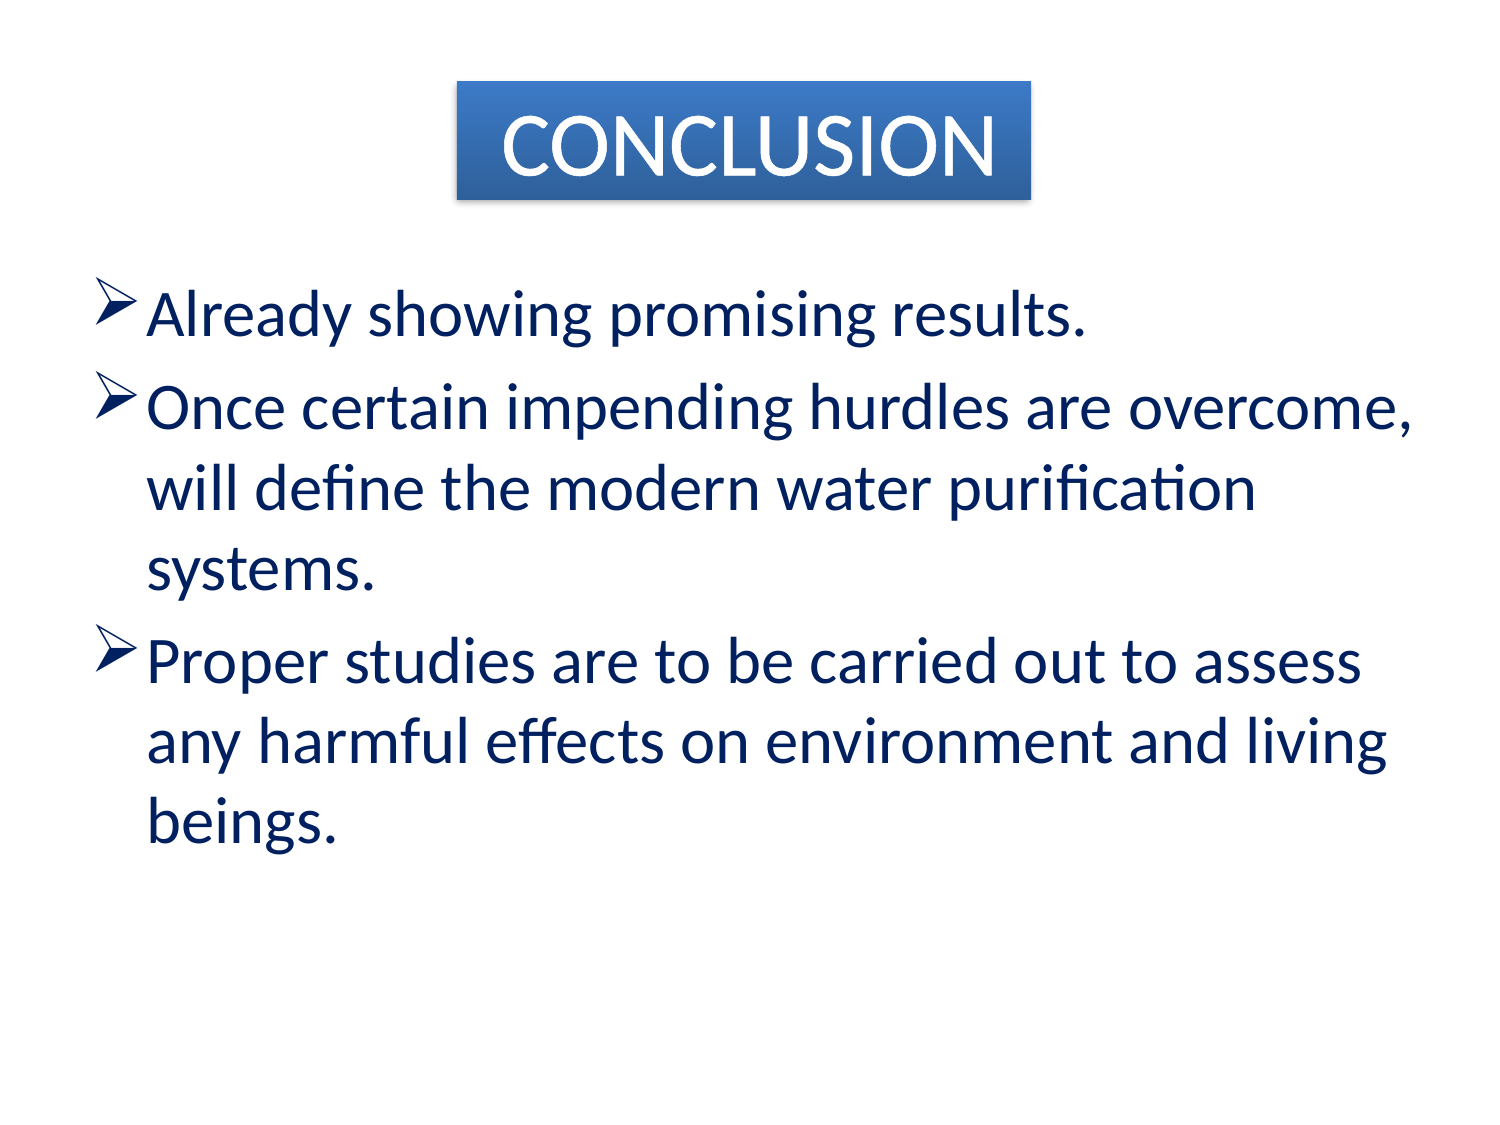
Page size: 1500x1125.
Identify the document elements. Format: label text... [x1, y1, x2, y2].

title CONCLUSION [75, 45, 1425, 233]
list Already showing promising results. Once certain impending hurdles are overcome, will define the modern water purification systems. Proper studies are to be carried out to assess any harmful effects on environment and living beings. [75, 262, 1465, 1005]
